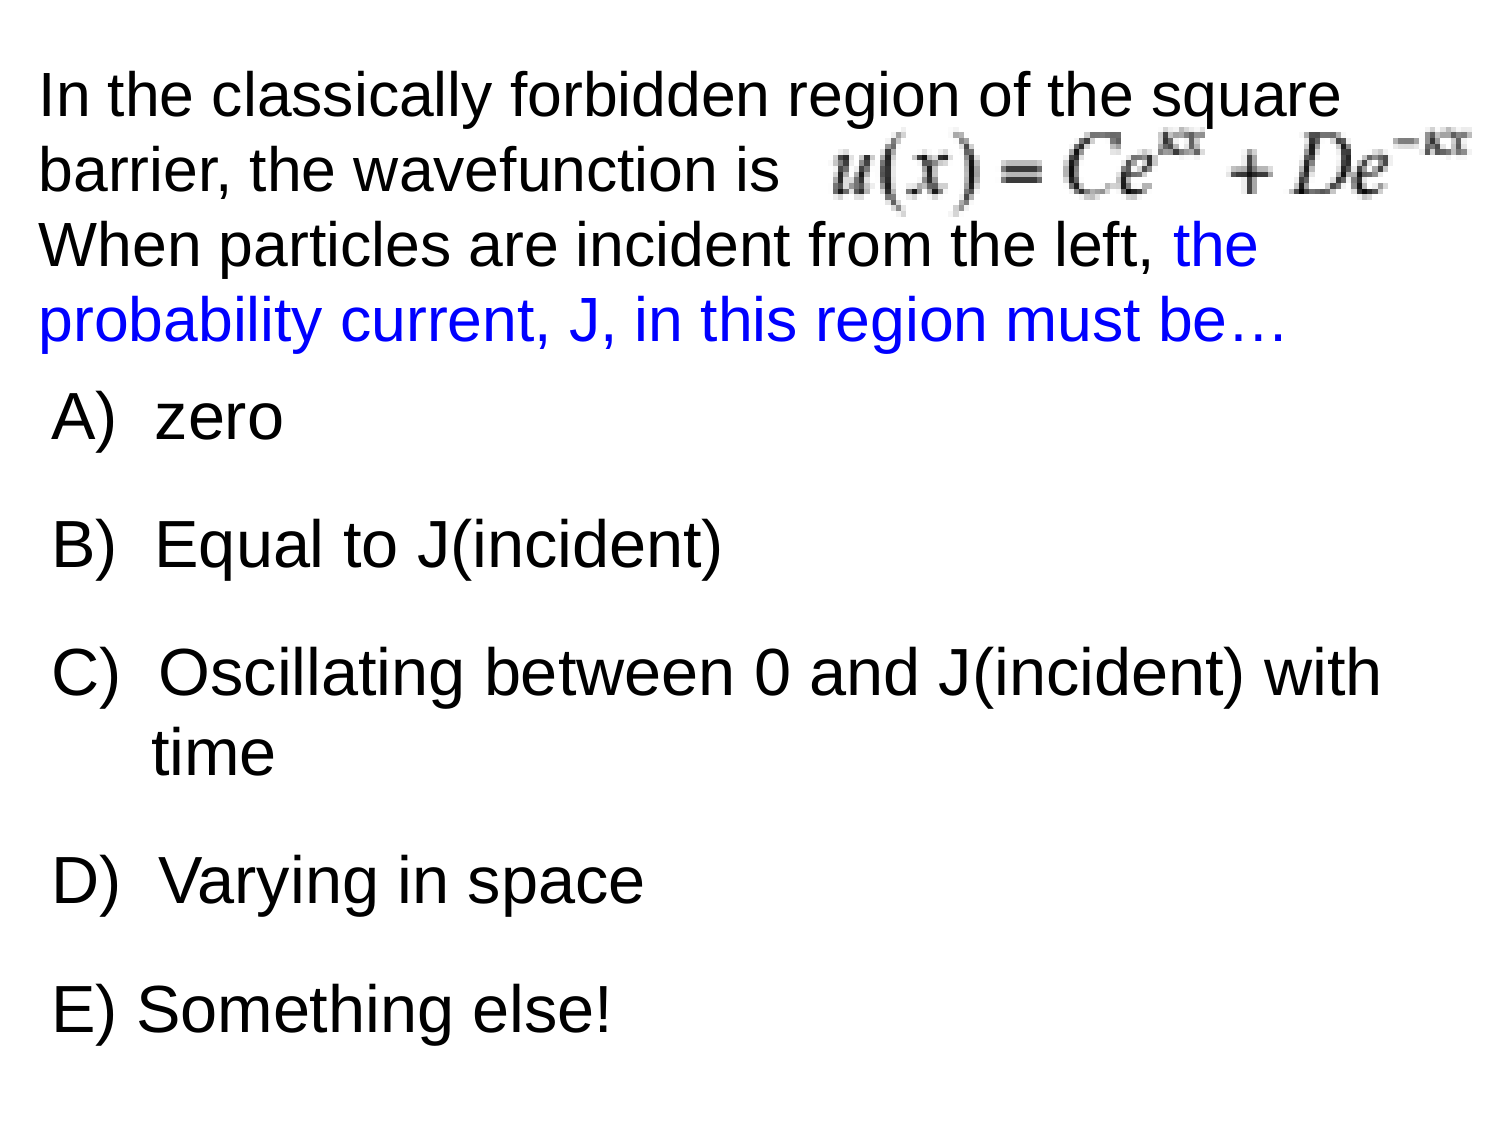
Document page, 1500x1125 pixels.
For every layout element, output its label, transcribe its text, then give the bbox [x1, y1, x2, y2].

list A) zero B) Equal to J(incident) C) Oscillating between 0 and J(incident) with time D) Varying in space E) Something else! [35, 365, 1491, 965]
text_box In the classically forbidden region of the square barrier, the wavefunction is When particles are incident from the left, the probability current, J, in this region must be… [23, 46, 1500, 135]
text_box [823, 99, 1478, 224]
